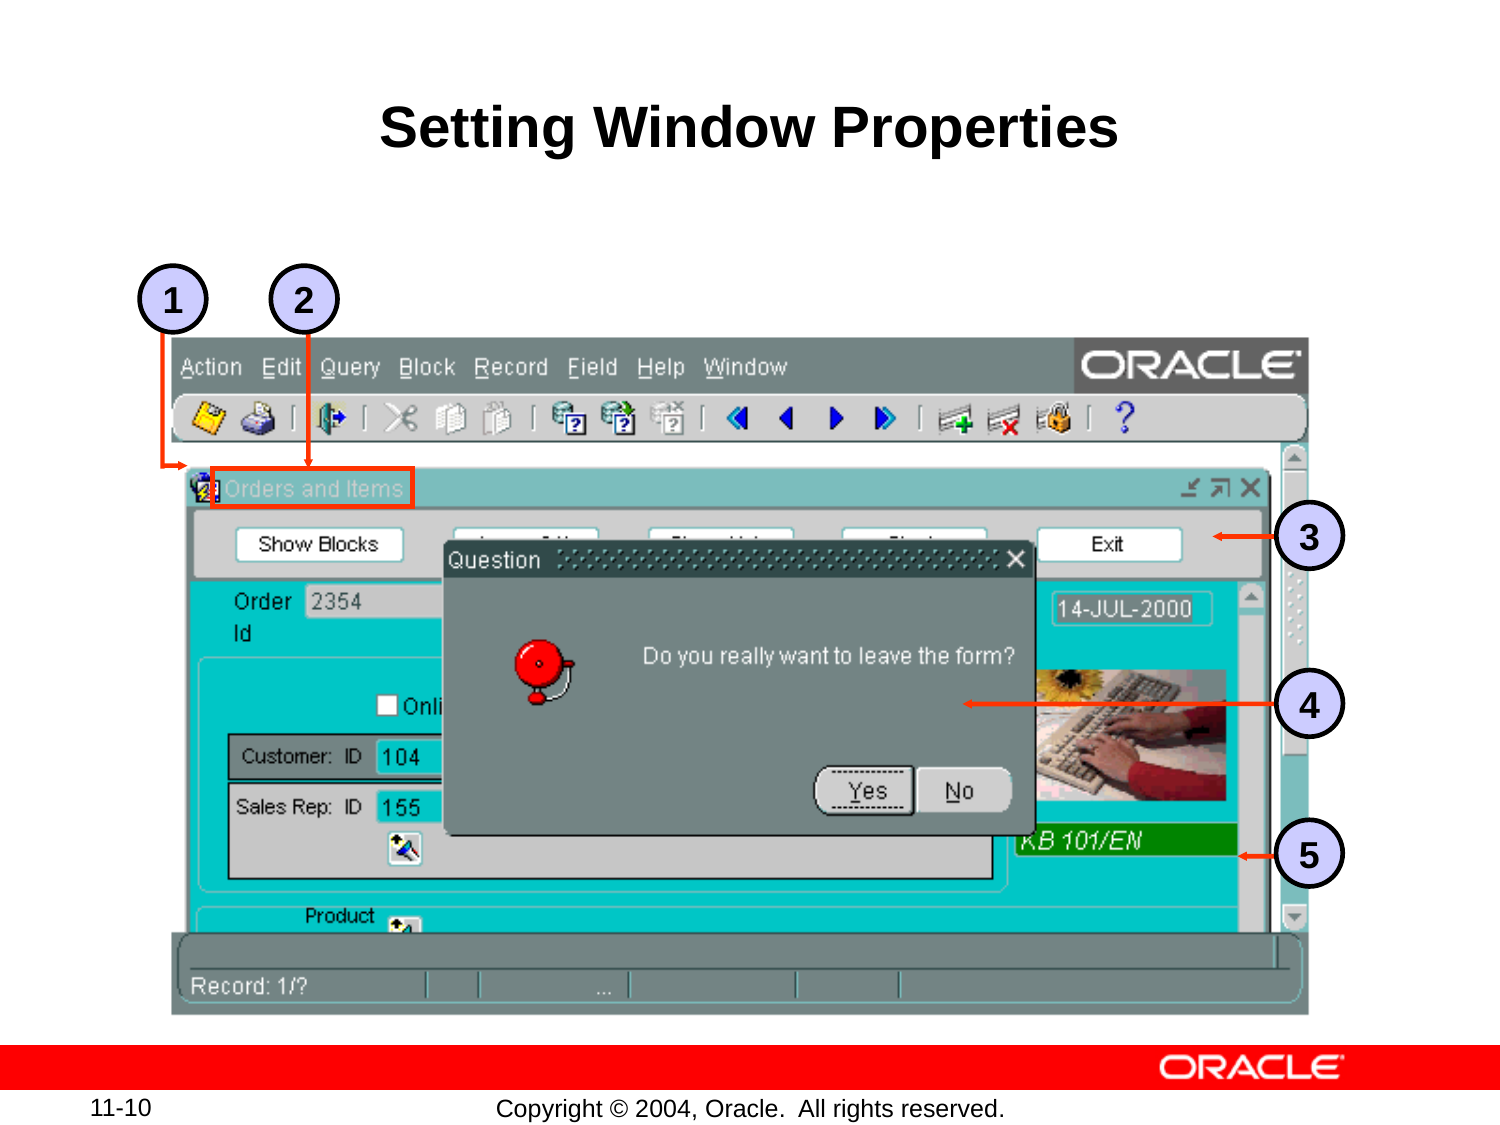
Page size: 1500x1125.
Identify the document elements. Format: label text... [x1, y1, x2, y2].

text_box 4 [1315, 670, 1343, 737]
text_box 3 [1315, 502, 1343, 569]
text_box 2 [270, 265, 338, 333]
picture [169, 335, 1311, 1019]
title Setting Window Properties [149, 87, 1351, 232]
text_box 5 [1315, 820, 1343, 886]
text_box 1 [139, 265, 207, 333]
